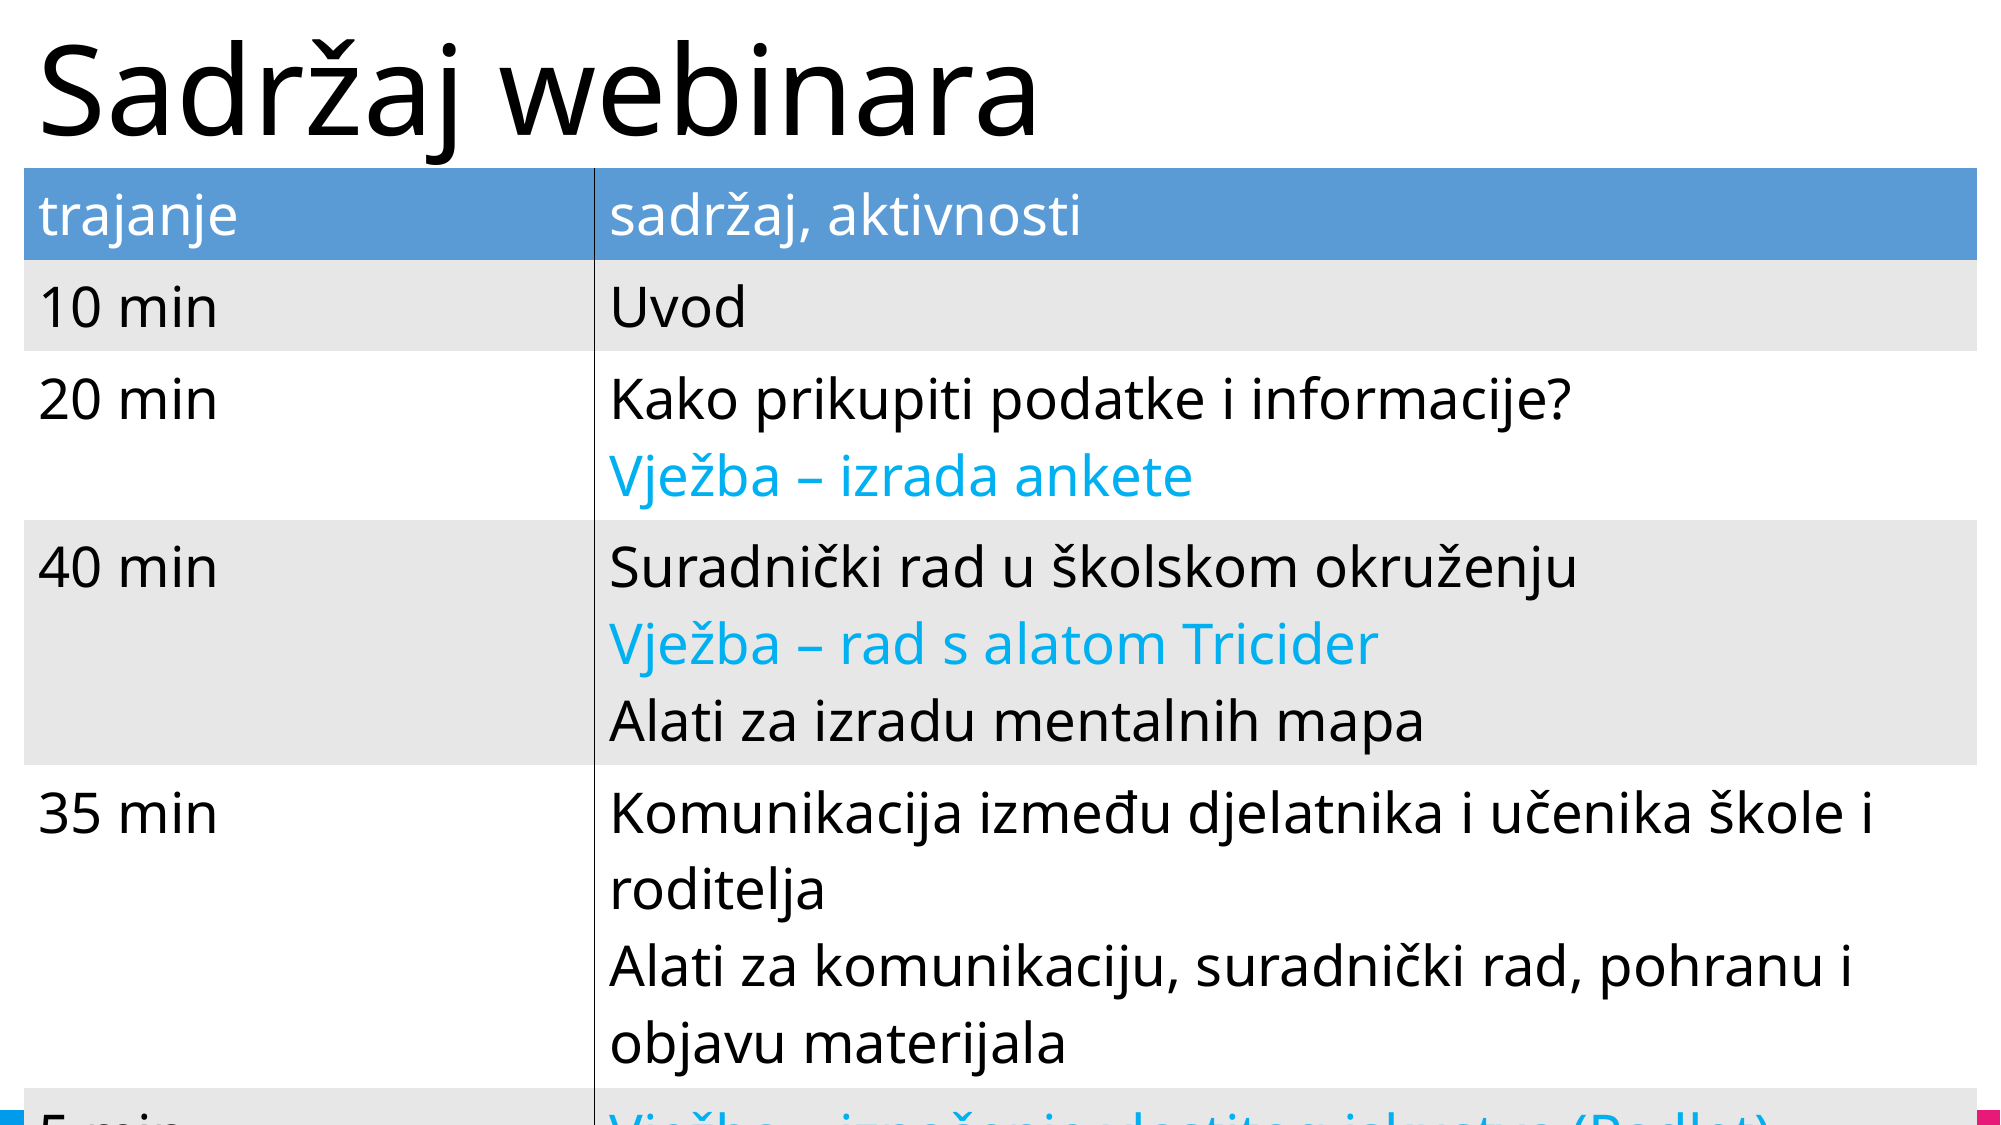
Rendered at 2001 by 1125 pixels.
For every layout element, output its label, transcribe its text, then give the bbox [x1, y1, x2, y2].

table_cell Vježba – iznošenje vlastitog iskustva (Padlet) Završna rasprava [595, 1088, 1977, 1125]
table_cell Kako prikupiti podatke i informacije? Vježba – izrada ankete [595, 351, 1977, 520]
table_cell Komunikacija između djelatnika i učenika škole i roditelja Alati za komunikaciju, suradnički rad, pohranu i objavu materijala [595, 765, 1977, 1088]
table_cell 5 min [24, 1088, 594, 1125]
table_cell 10 min [24, 260, 594, 351]
table_cell 40 min [24, 520, 594, 765]
table_header sadržaj, aktivnosti [595, 168, 1977, 260]
table_cell Suradnički rad u školskom okruženju Vježba – rad s alatom Tricider Alati za izradu mentalnih mapa [595, 520, 1977, 765]
text_box Sadržaj webinara [22, 18, 1837, 168]
table_cell Uvod [595, 260, 1977, 351]
table_cell 35 min [24, 765, 594, 1088]
table_cell 20 min [24, 351, 594, 520]
table_header trajanje [24, 168, 594, 260]
